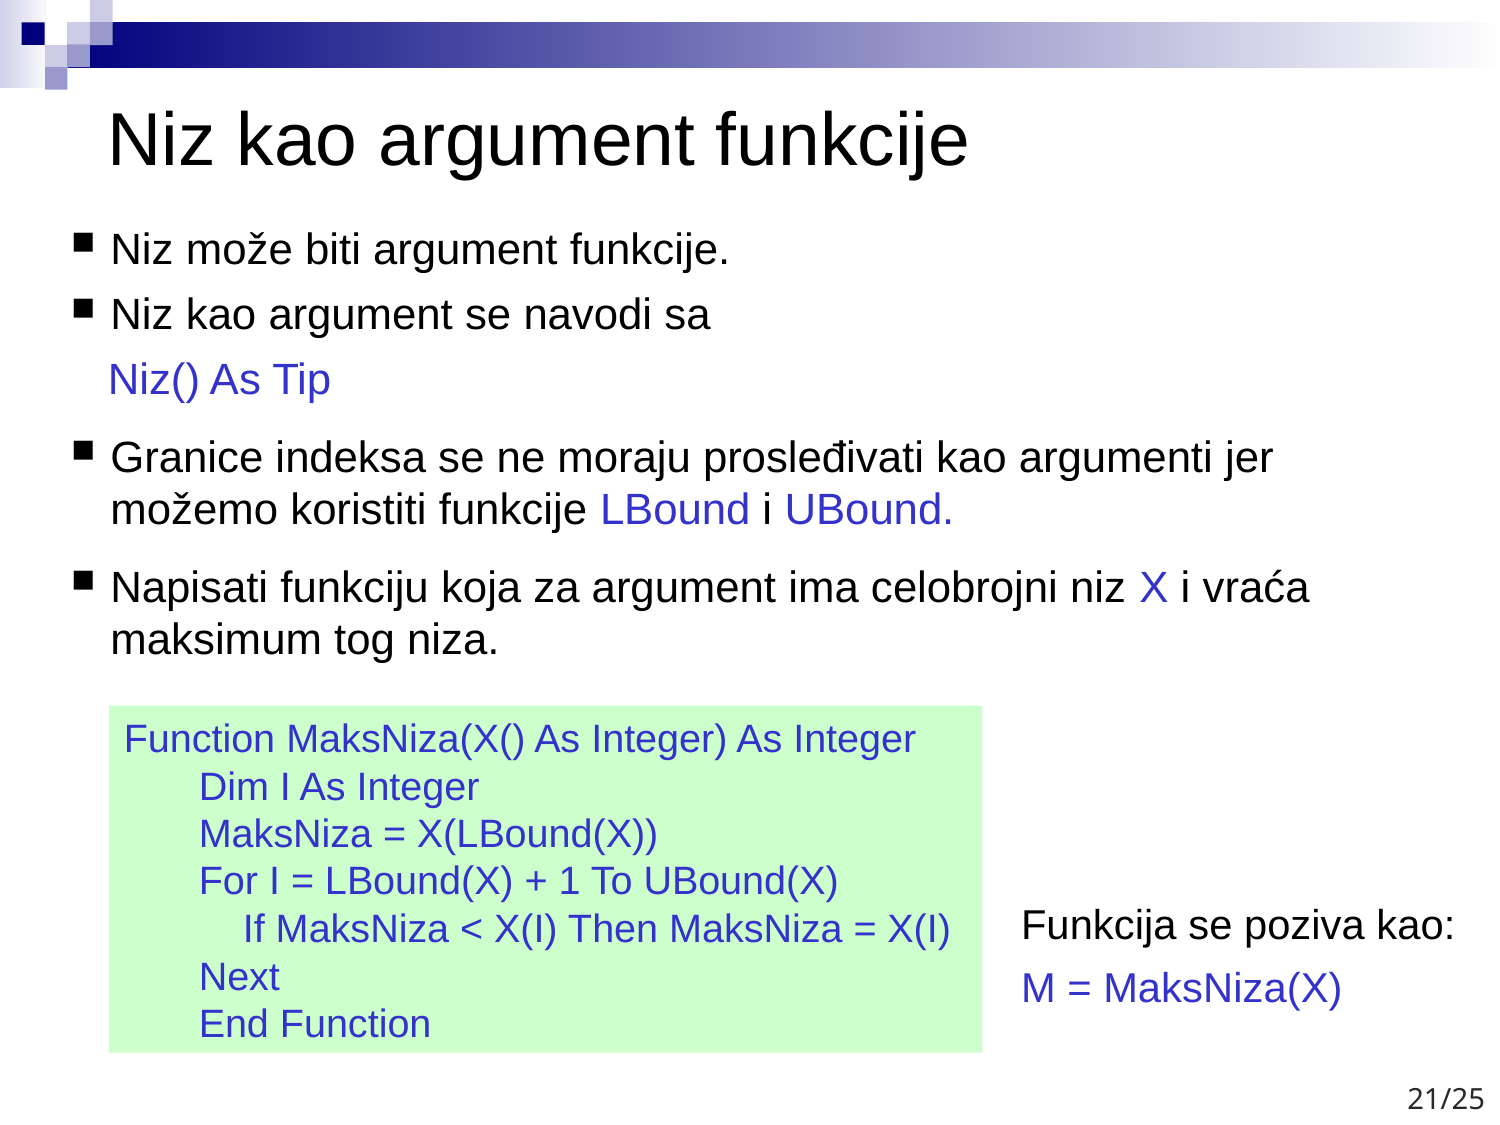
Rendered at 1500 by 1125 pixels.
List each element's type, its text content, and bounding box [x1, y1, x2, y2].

text_box Function MaksNiza(X() As Integer) As Integer Dim I As Integer MaksNiza = X(LBound(X)) For I = LBound(X) + 1 To UBound(X) If MaksNiza < X(I) Then MaksNiza = X(I) Next End Function [109, 705, 983, 1053]
text_box Funkcija se poziva kao: M = MaksNiza(X) [1006, 890, 1483, 1019]
title Niz kao argument funkcije [92, 75, 997, 197]
list Niz može biti argument funkcije. Niz kao argument se navodi sa Niz() As Tip Granice indeksa se ne moraju prosleđivati kao argumenti jer možemo koristiti funkcije LBound i UBound. Napisati funkciju koja za argument ima celobrojni niz X i vraća maksimum tog niza. [62, 213, 1454, 668]
text_box 21/25 [1374, 1072, 1500, 1123]
